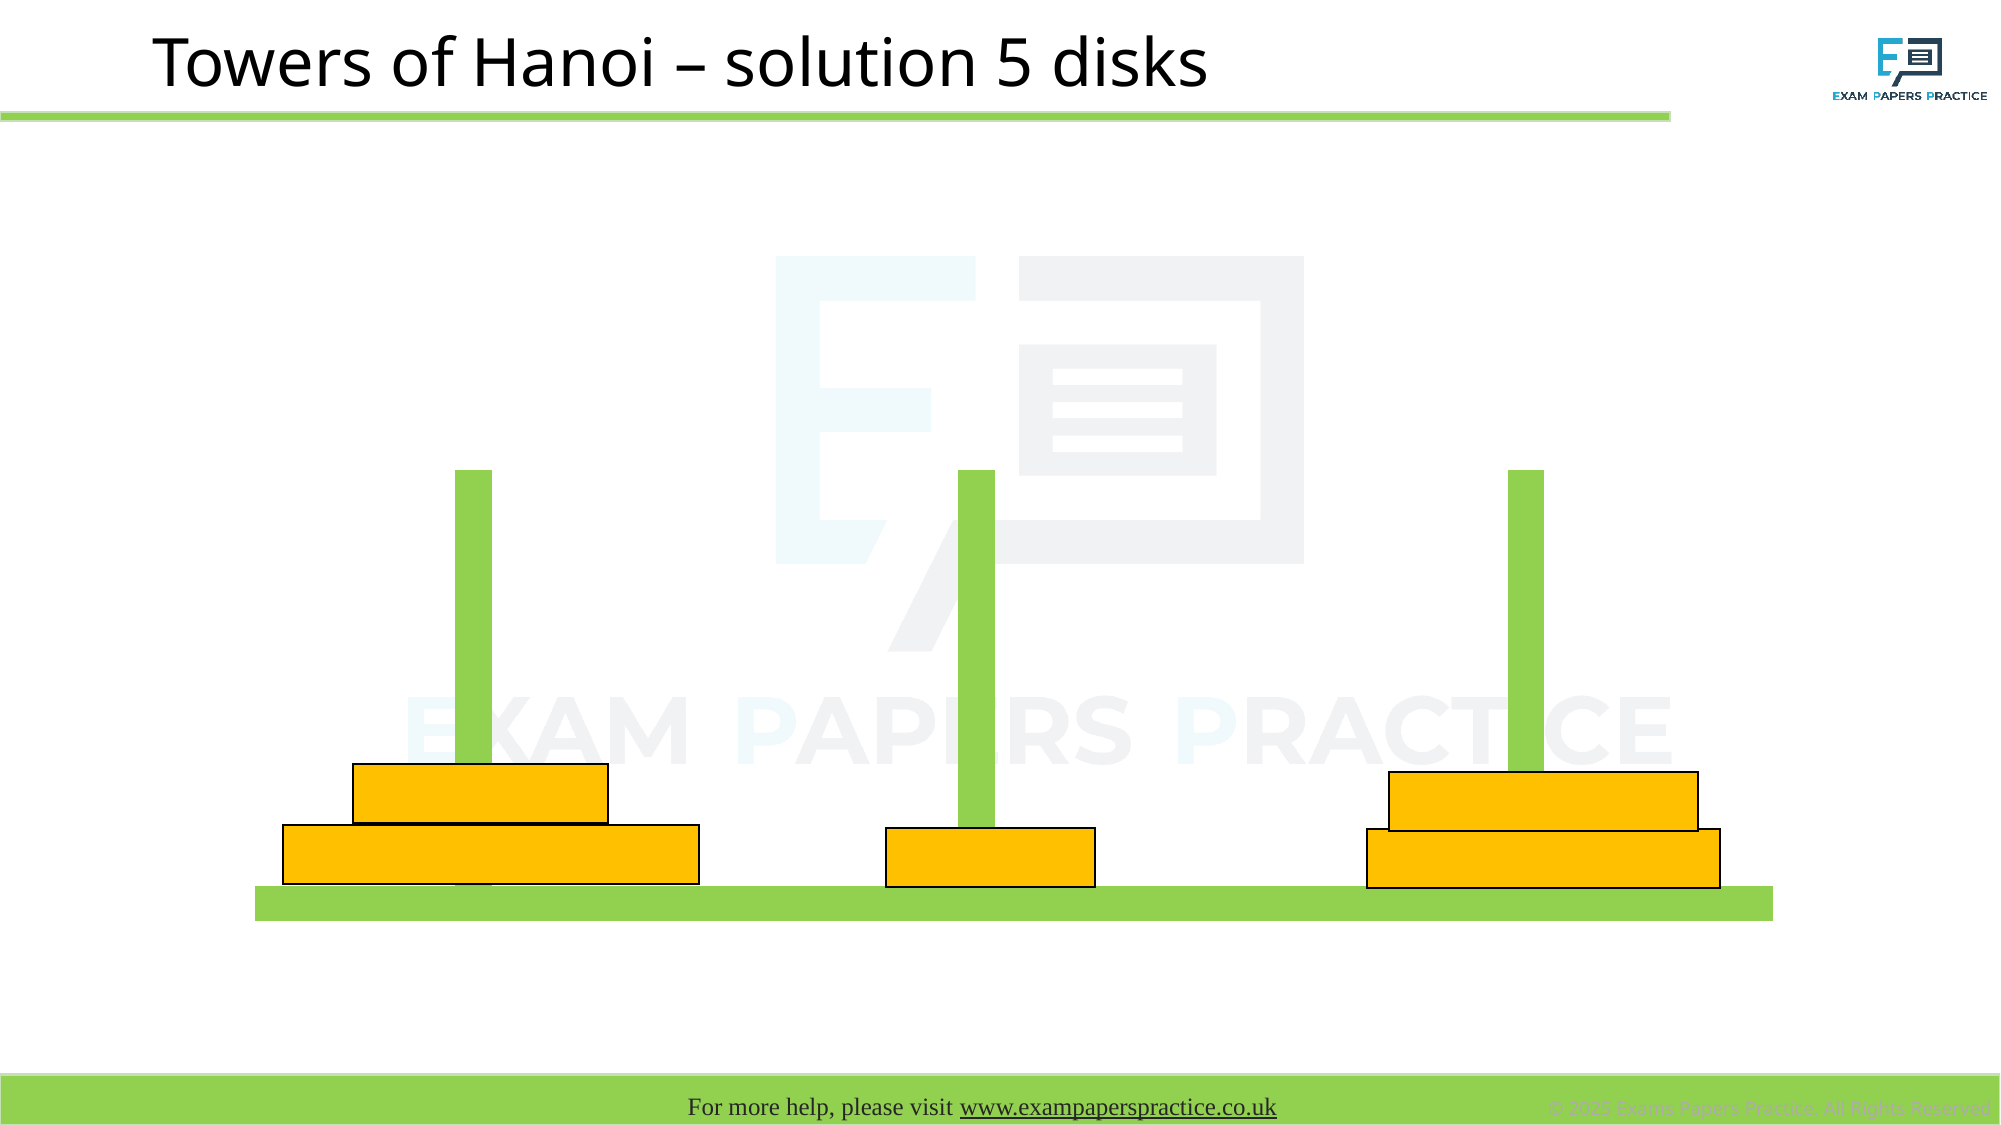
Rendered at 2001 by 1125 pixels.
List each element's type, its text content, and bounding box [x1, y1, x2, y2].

text_box [1366, 828, 1721, 889]
title Towers of Hanoi – solution 5 disks [137, 59, 1863, 70]
text_box [255, 886, 1773, 921]
text_box [1508, 470, 1544, 771]
text_box [352, 763, 609, 824]
text_box [1388, 771, 1699, 832]
text_box [282, 824, 700, 885]
text_box [455, 470, 492, 763]
text_box [885, 827, 1096, 888]
text_box [958, 470, 995, 827]
